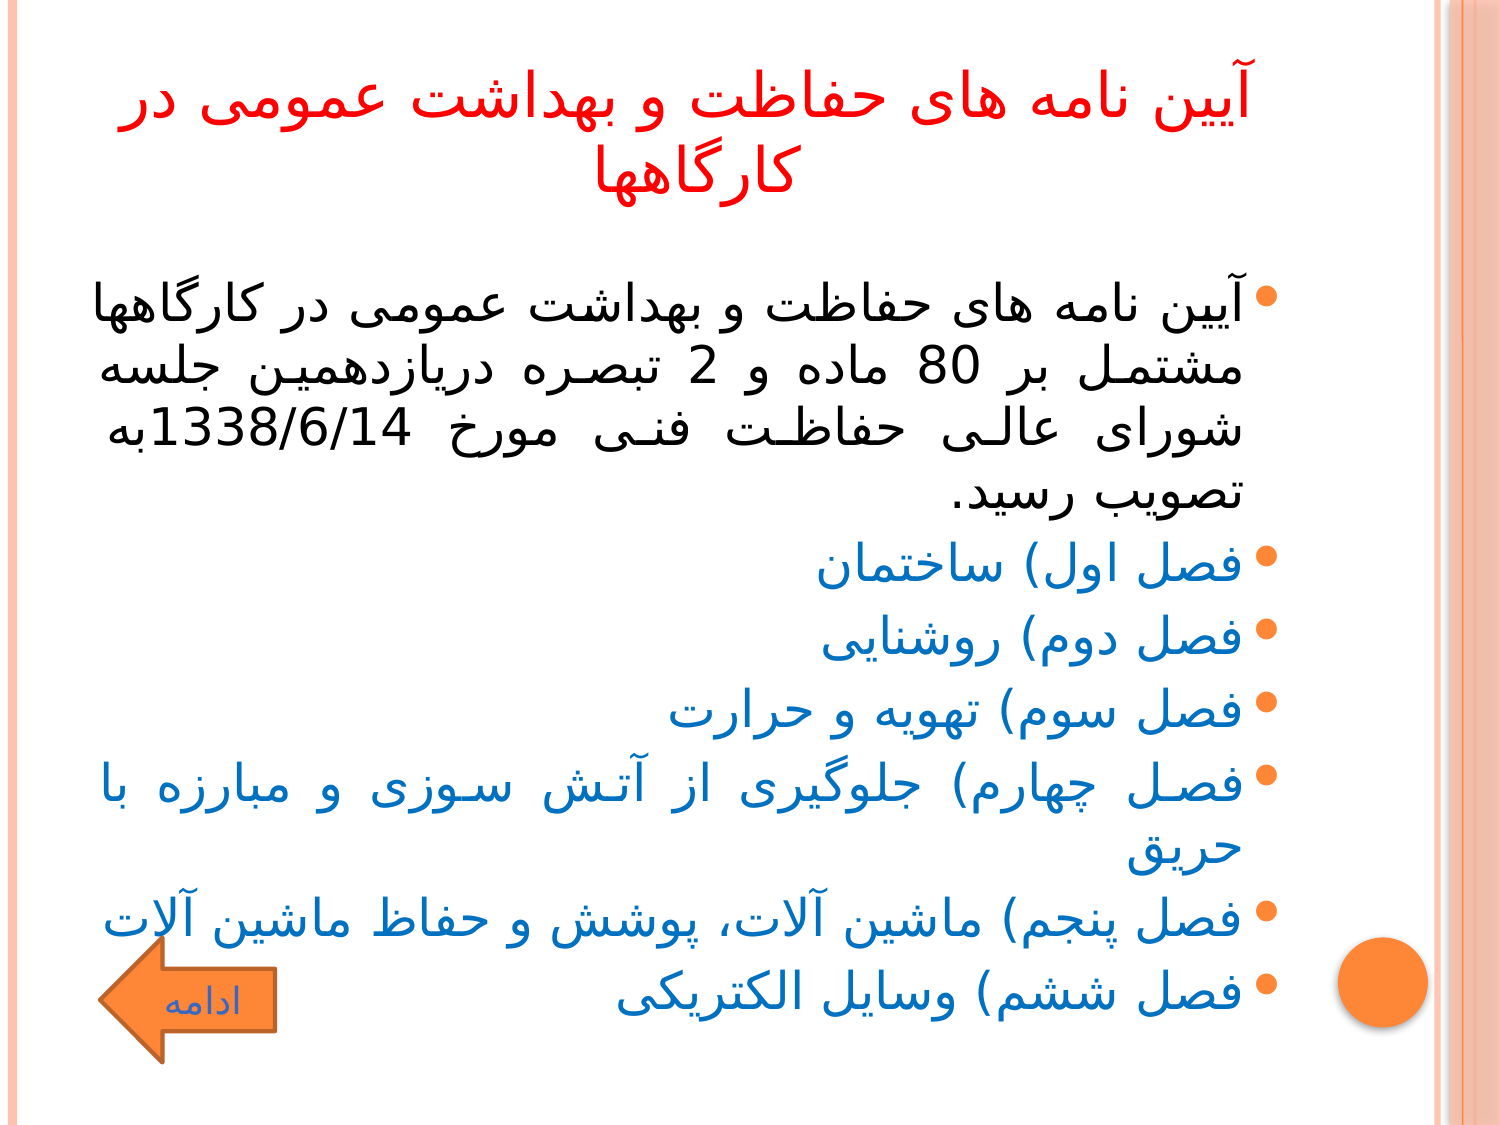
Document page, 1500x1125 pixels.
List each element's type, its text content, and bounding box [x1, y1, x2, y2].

list آیین نامه های حفاظت و بهداشت عمومی در کارگاهها مشتمل بر 80 ماده و 2 تبصره دریازدهمین جلسه شورای عالی حفاظت فنی مورخ 1338/6/14به تصویب رسید. فصل اول) ساختمان فصل دوم) روشنایی فصل سوم) تهویه و حرارت فصل چهارم) جلوگیری از آتش سوزی و مبارزه با حریق فصل پنجم) ماشین آلات، پوشش و حفاظ ماشین آلات فصل ششم) وسایل الکتریکی [75, 262, 1300, 1062]
text_box ادامه [97, 935, 278, 1065]
title آیین نامه های حفاظت و بهداشت عمومی در کارگاهها [75, 45, 1300, 213]
